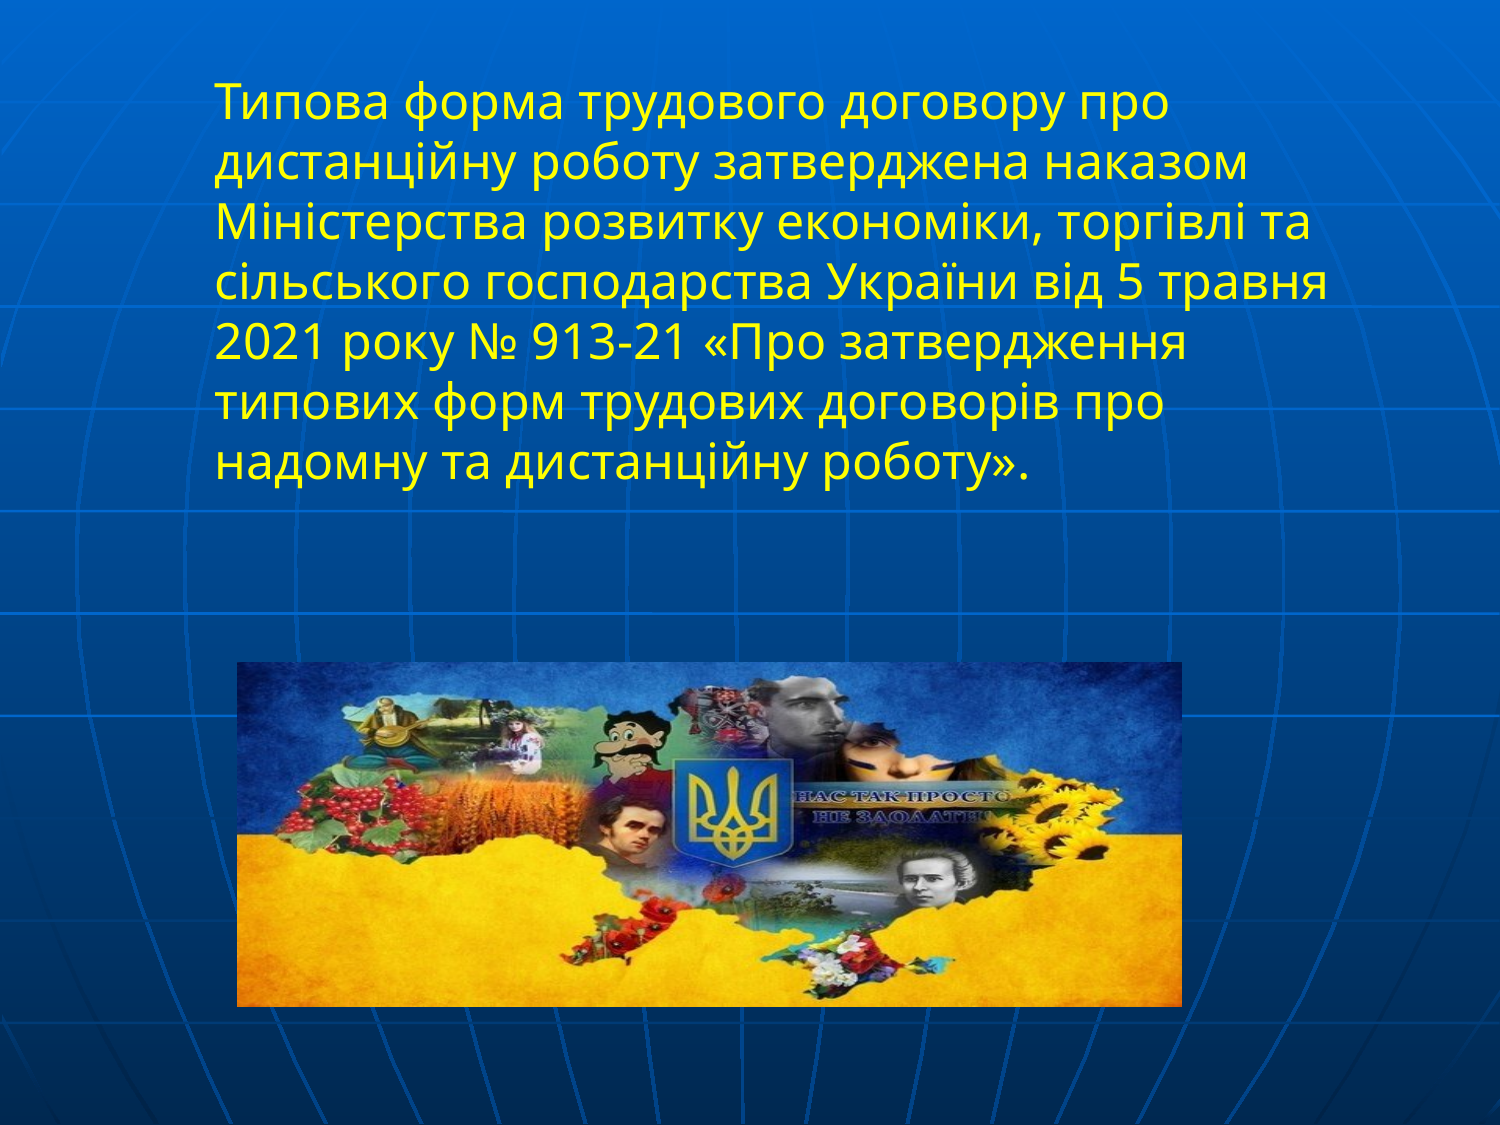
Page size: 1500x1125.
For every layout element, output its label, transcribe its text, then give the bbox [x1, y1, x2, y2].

picture [237, 662, 1182, 1007]
list [75, 262, 1425, 1006]
text_box Типова форма трудового договору про дистанційну роботу затверджена наказом Міністерства розвитку економіки, торгівлі та сільського господарства України від 5 травня 2021 року № 913-21 «Про затвердження типових форм трудових договорів про надомну та дистанційну роботу». [200, 62, 1375, 498]
